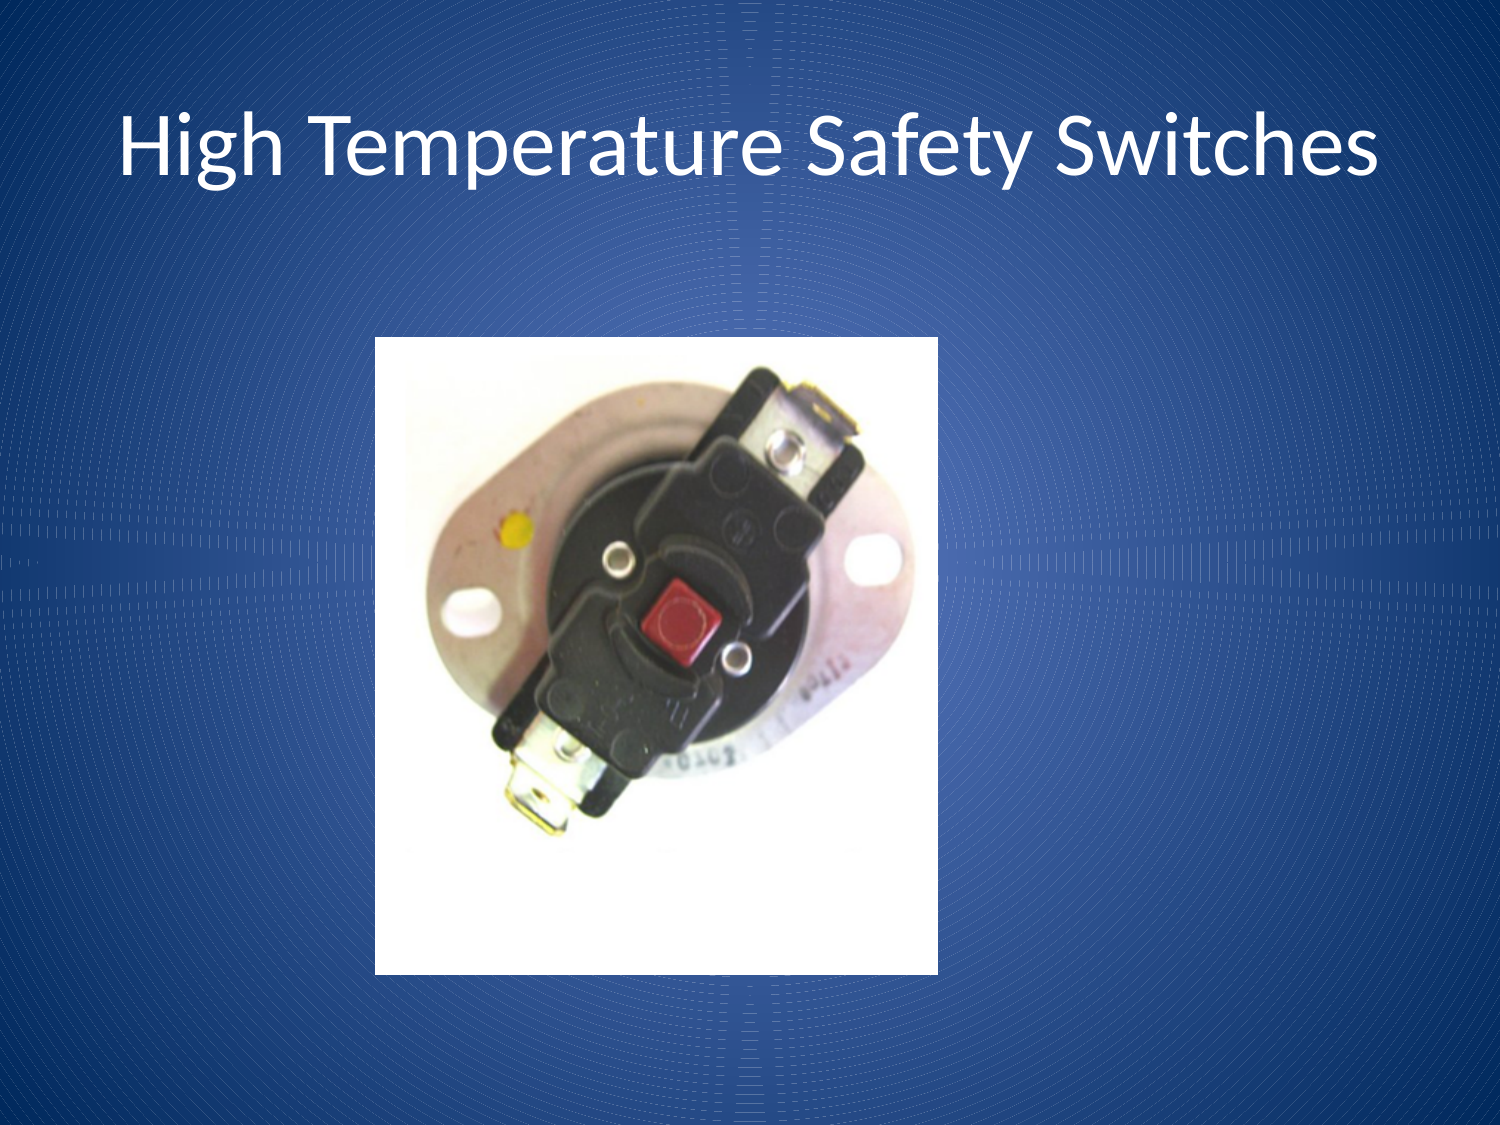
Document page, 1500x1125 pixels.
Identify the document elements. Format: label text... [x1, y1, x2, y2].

picture [374, 337, 938, 976]
title High Temperature Safety Switches [75, 45, 1425, 233]
